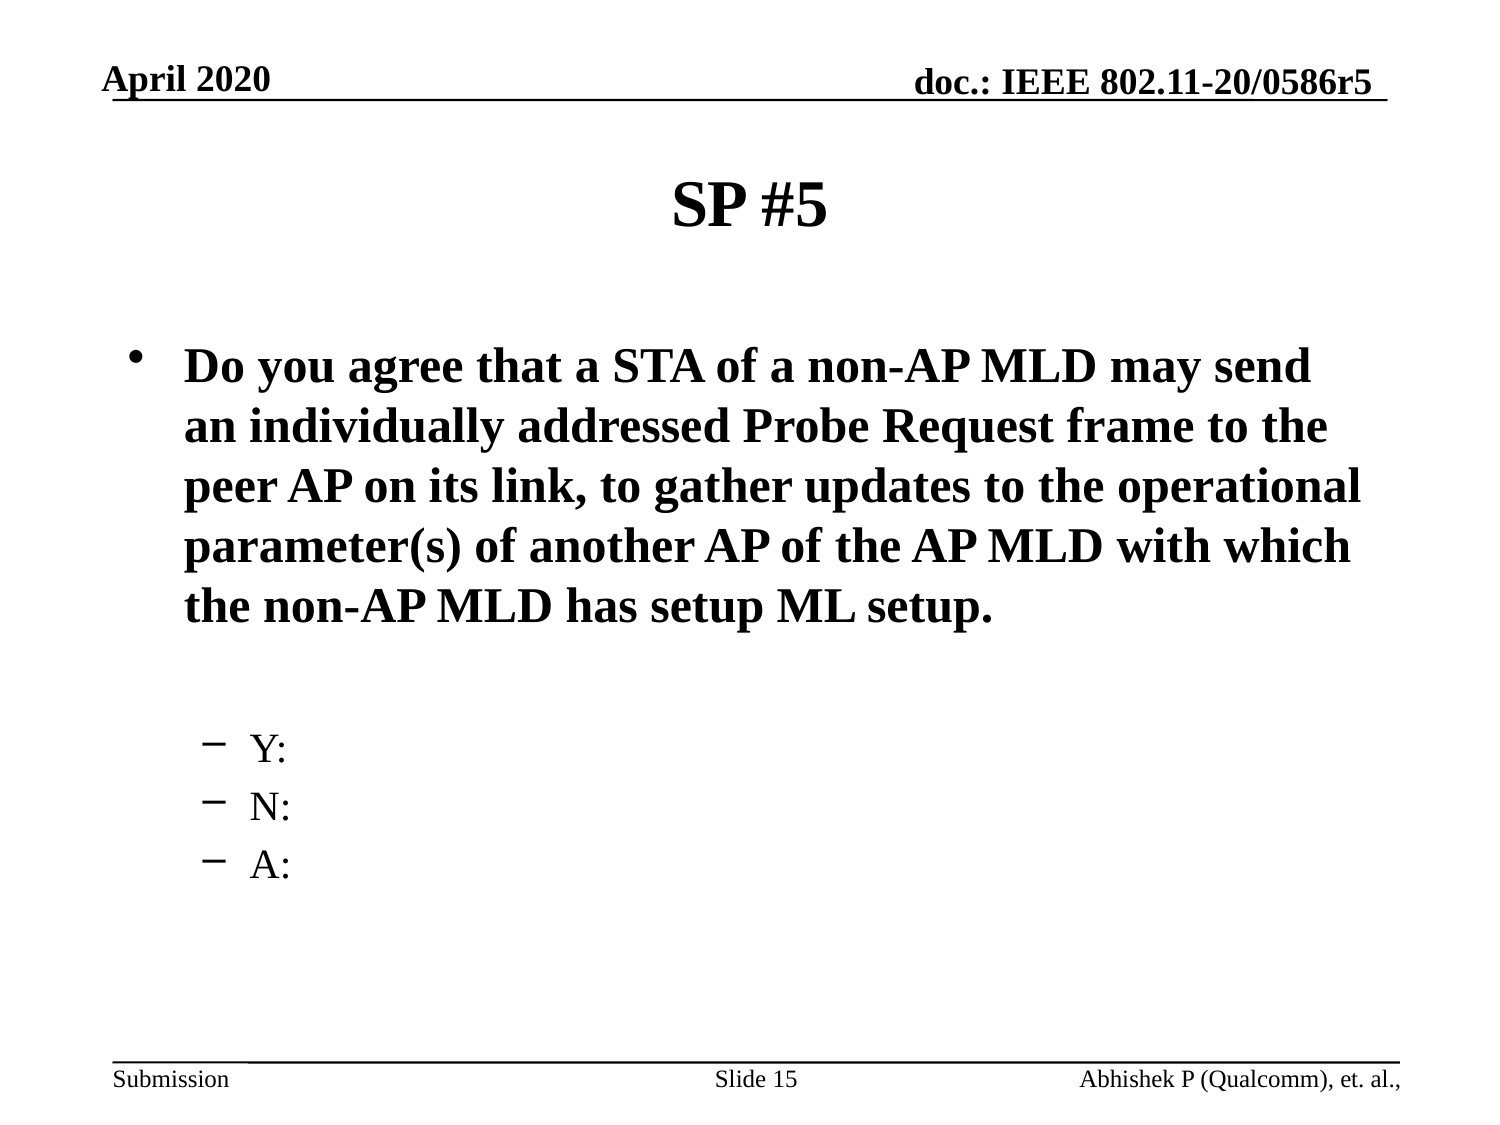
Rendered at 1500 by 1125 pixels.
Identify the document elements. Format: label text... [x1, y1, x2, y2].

footer Abhishek P (Qualcomm), et. al., [949, 1061, 1402, 1093]
title SP #5 [112, 112, 1388, 288]
slide_number Slide 15 [712, 1061, 801, 1093]
list Do you agree that a STA of a non-AP MLD may send an individually addressed Probe Request frame to the peer AP on its link, to gather updates to the operational parameter(s) of another AP of the AP MLD with which the non-AP MLD has setup ML setup. Y: N: A: [112, 324, 1388, 1052]
